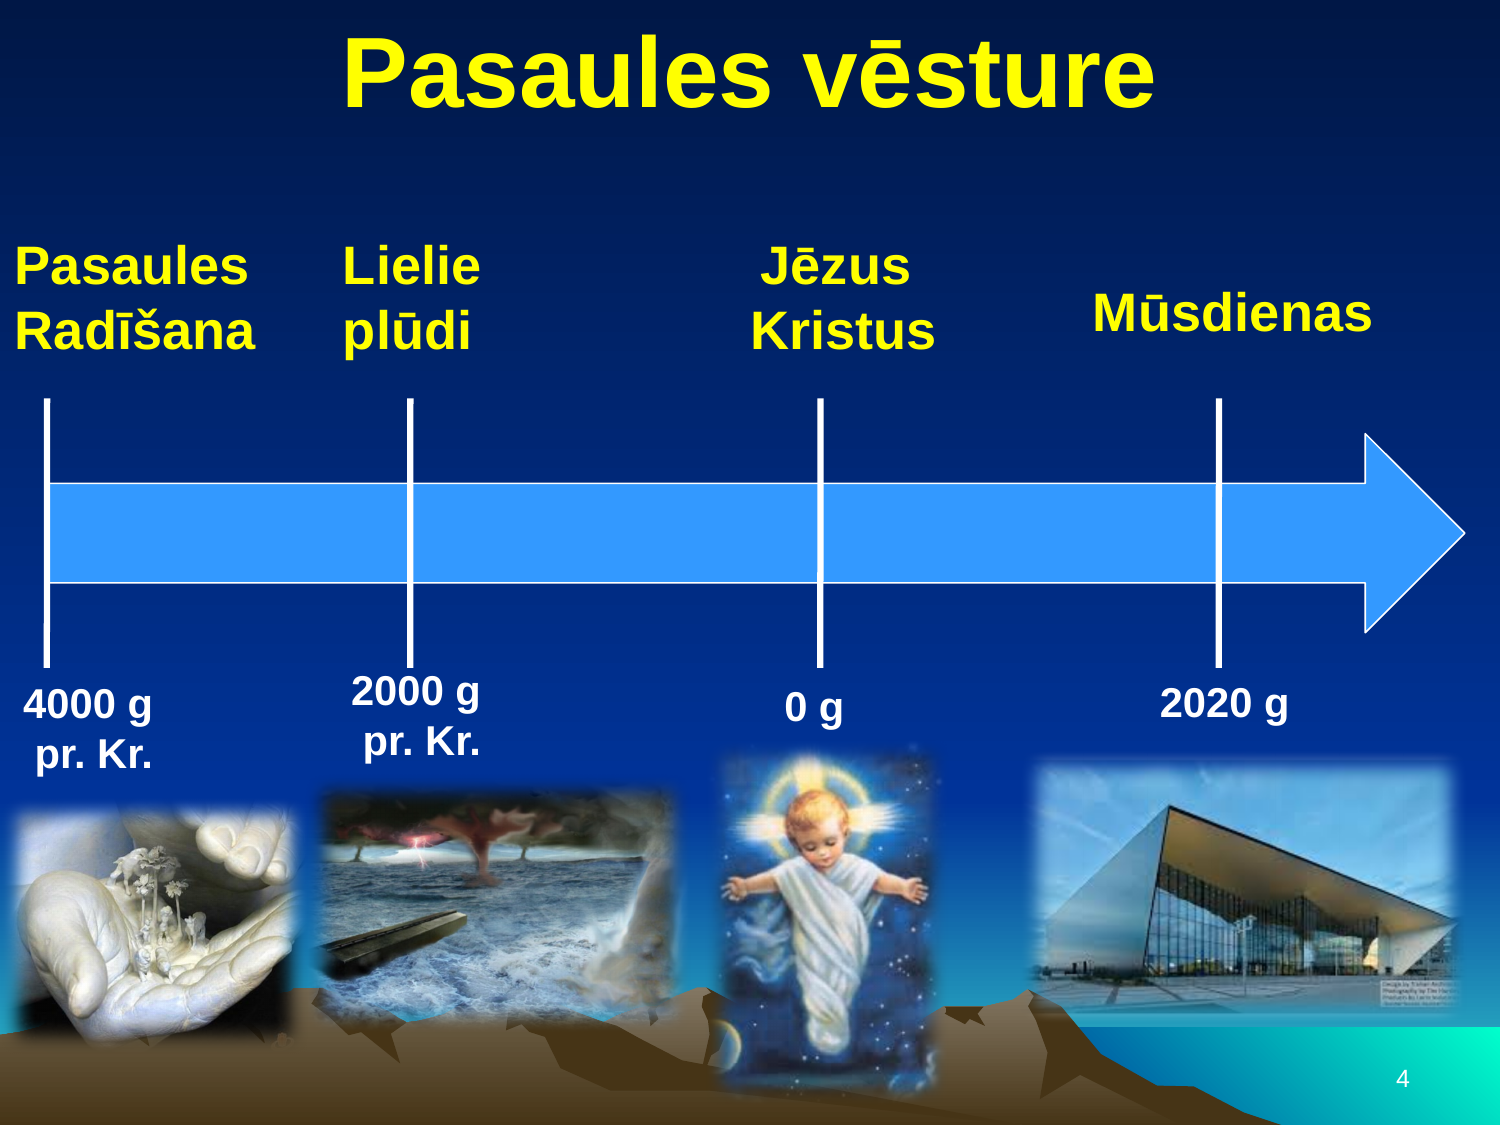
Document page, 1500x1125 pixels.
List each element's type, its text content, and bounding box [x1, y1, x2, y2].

text_box Pasaules Radīšana [0, 222, 328, 368]
text_box Lielie plūdi [328, 222, 842, 368]
text_box [824, 483, 1215, 583]
picture [0, 773, 692, 1055]
picture [1019, 749, 1469, 1024]
text_box 2000 g pr. Kr. [328, 656, 516, 771]
text_box Jēzus Kristus [842, 222, 997, 368]
text_box [1222, 433, 1465, 633]
picture [704, 738, 950, 1106]
text_box [414, 483, 817, 583]
text_box Mūsdienas [1078, 269, 1500, 350]
text_box [51, 483, 407, 583]
slide_number 4 [1074, 1032, 1426, 1101]
text_box 2020 g [1136, 667, 1325, 733]
text_box Pasaules vēsture [0, 0, 1500, 135]
text_box 0 g [726, 672, 914, 736]
text_box 4000 g pr. Kr. [0, 668, 188, 784]
